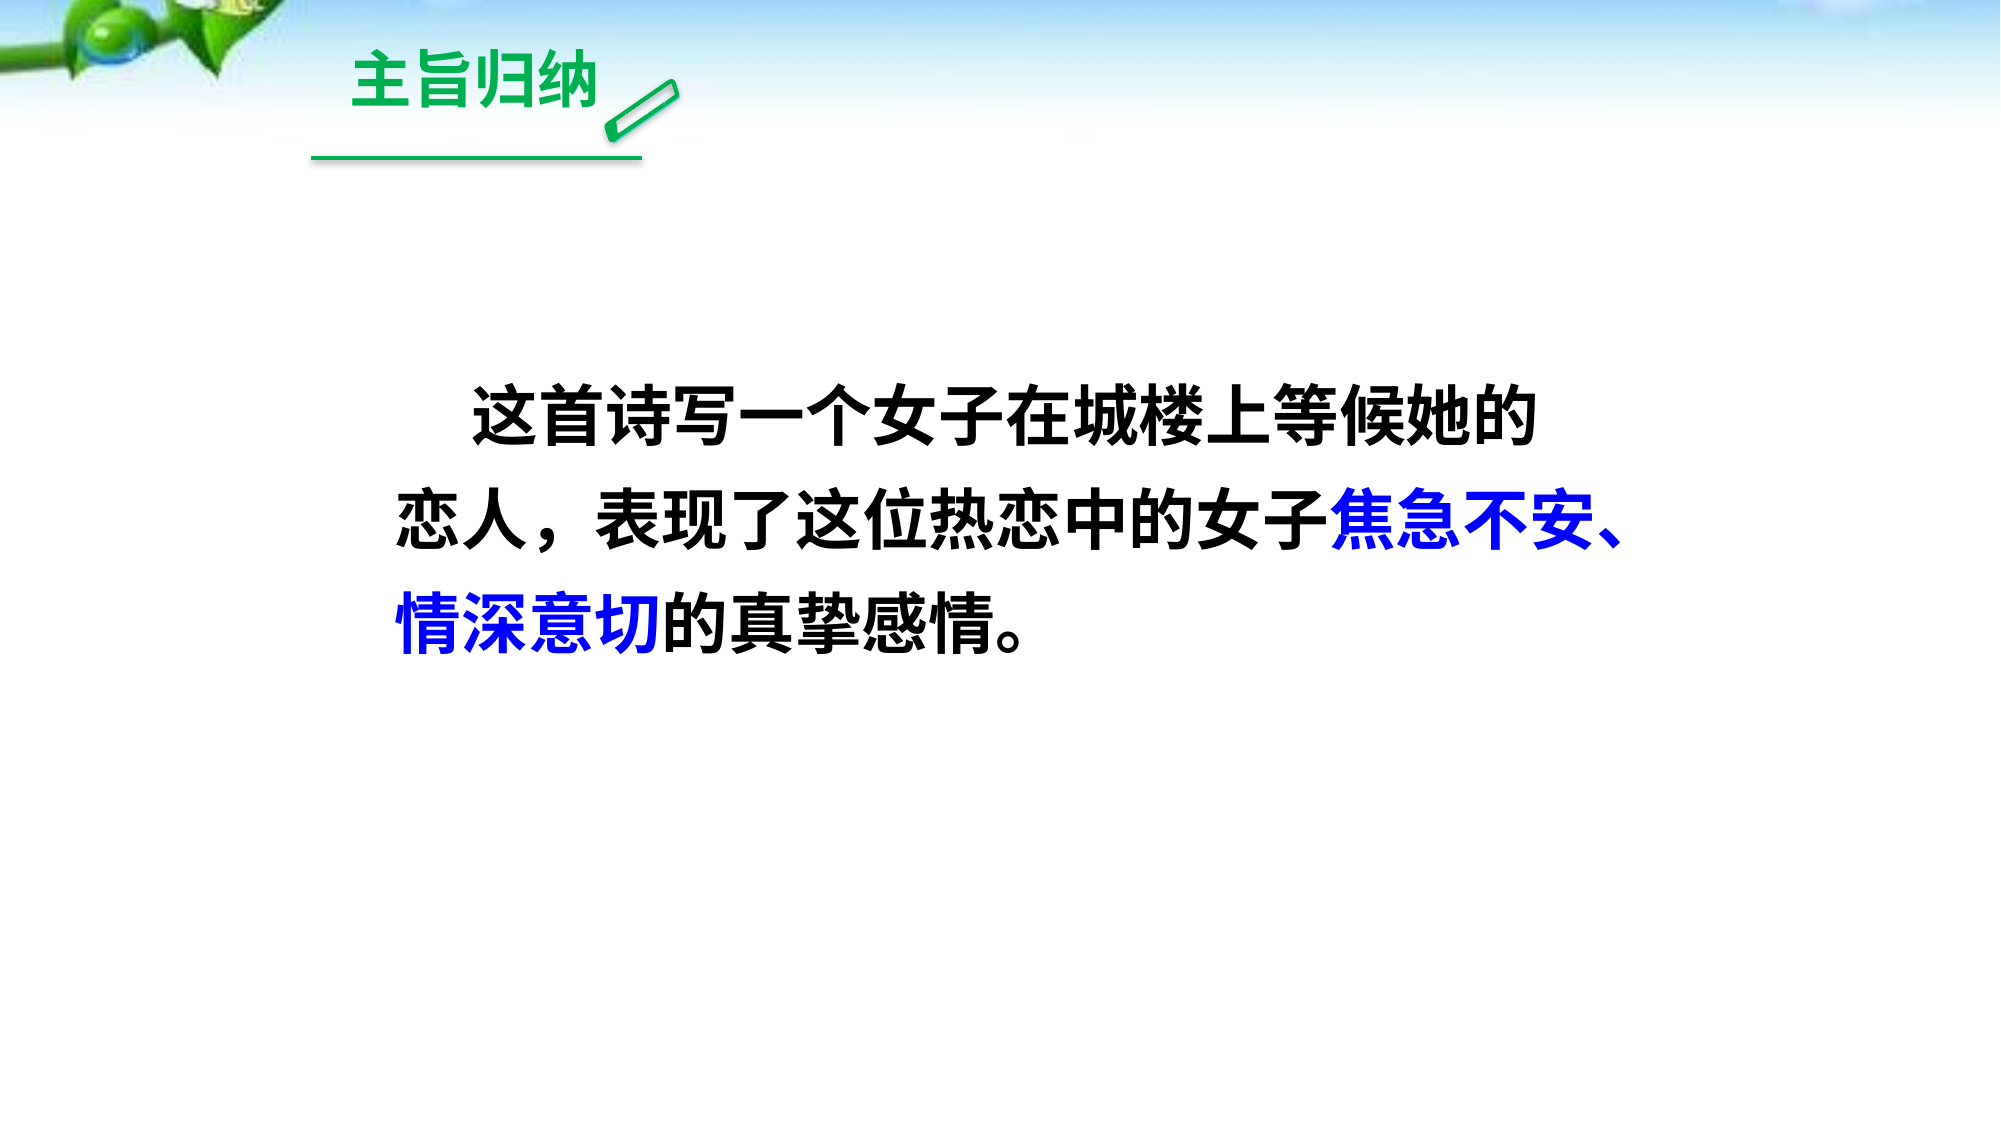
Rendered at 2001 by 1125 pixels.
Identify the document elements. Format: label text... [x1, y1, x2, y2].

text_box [310, 32, 681, 159]
picture [0, 0, 2001, 1125]
text_box 这首诗写一个女子在城楼上等候她的恋人，表现了这位热恋中的女子焦急不安、情深意切的真挚感情。 [379, 342, 1621, 669]
